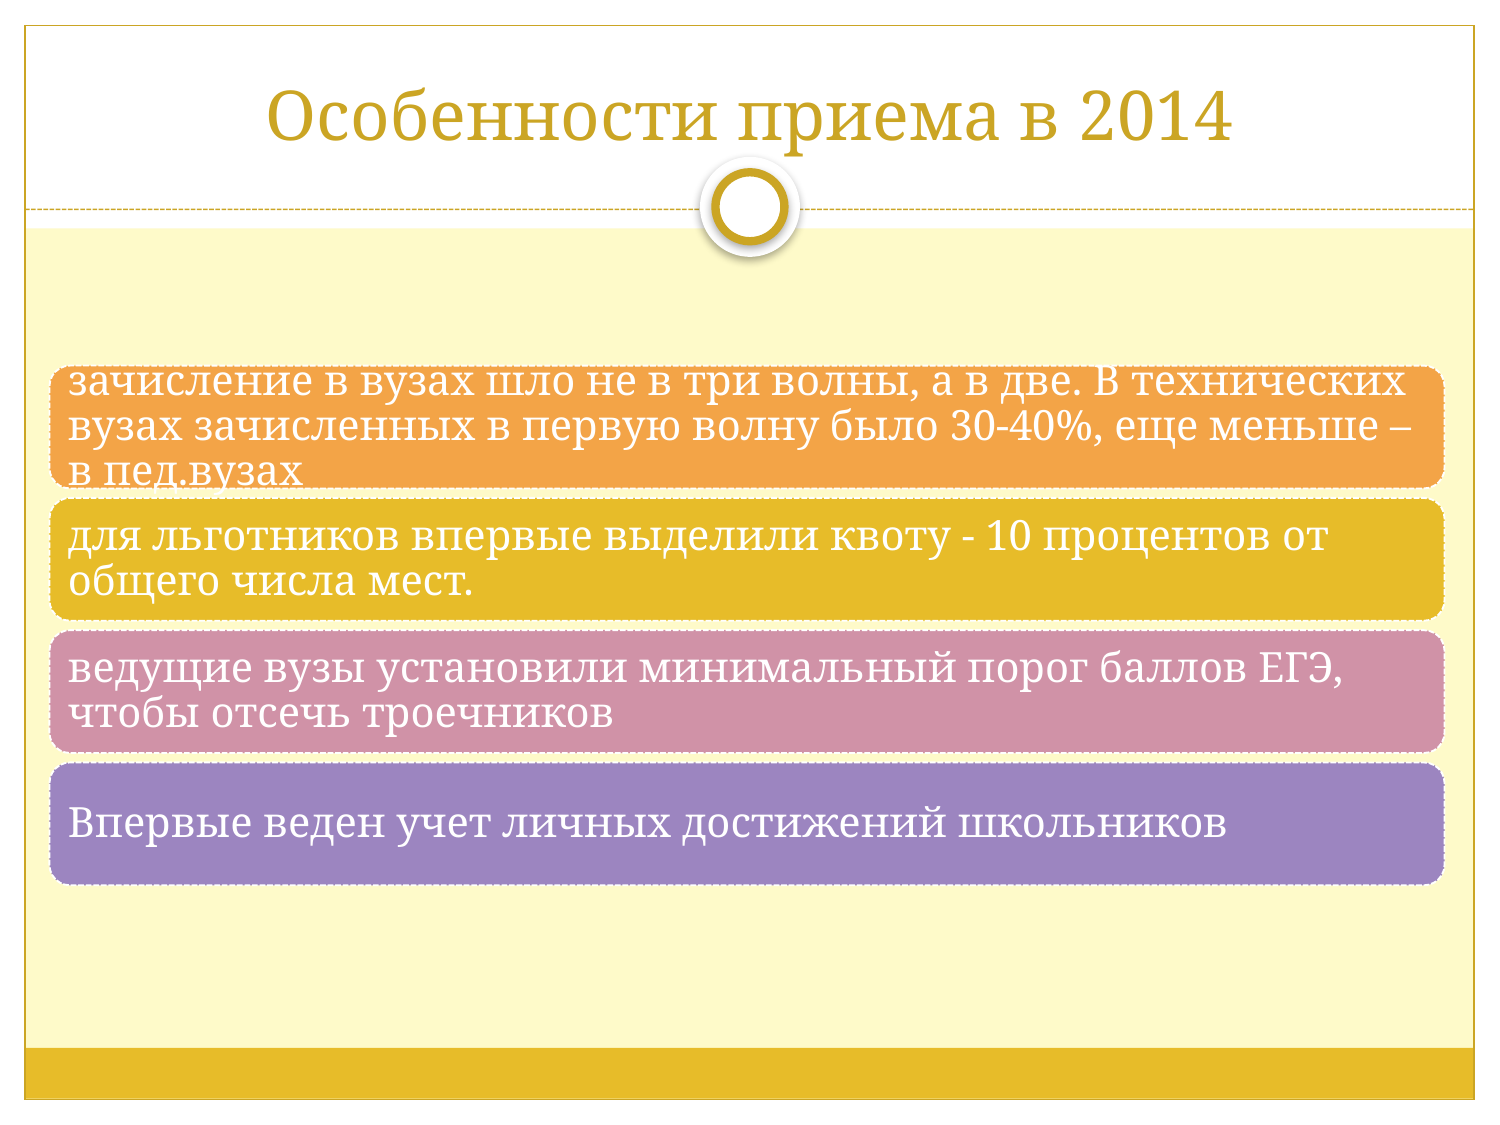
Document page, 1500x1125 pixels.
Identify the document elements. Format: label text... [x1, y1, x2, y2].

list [49, 250, 1445, 1001]
title Особенности приема в 2014 [49, 37, 1450, 162]
